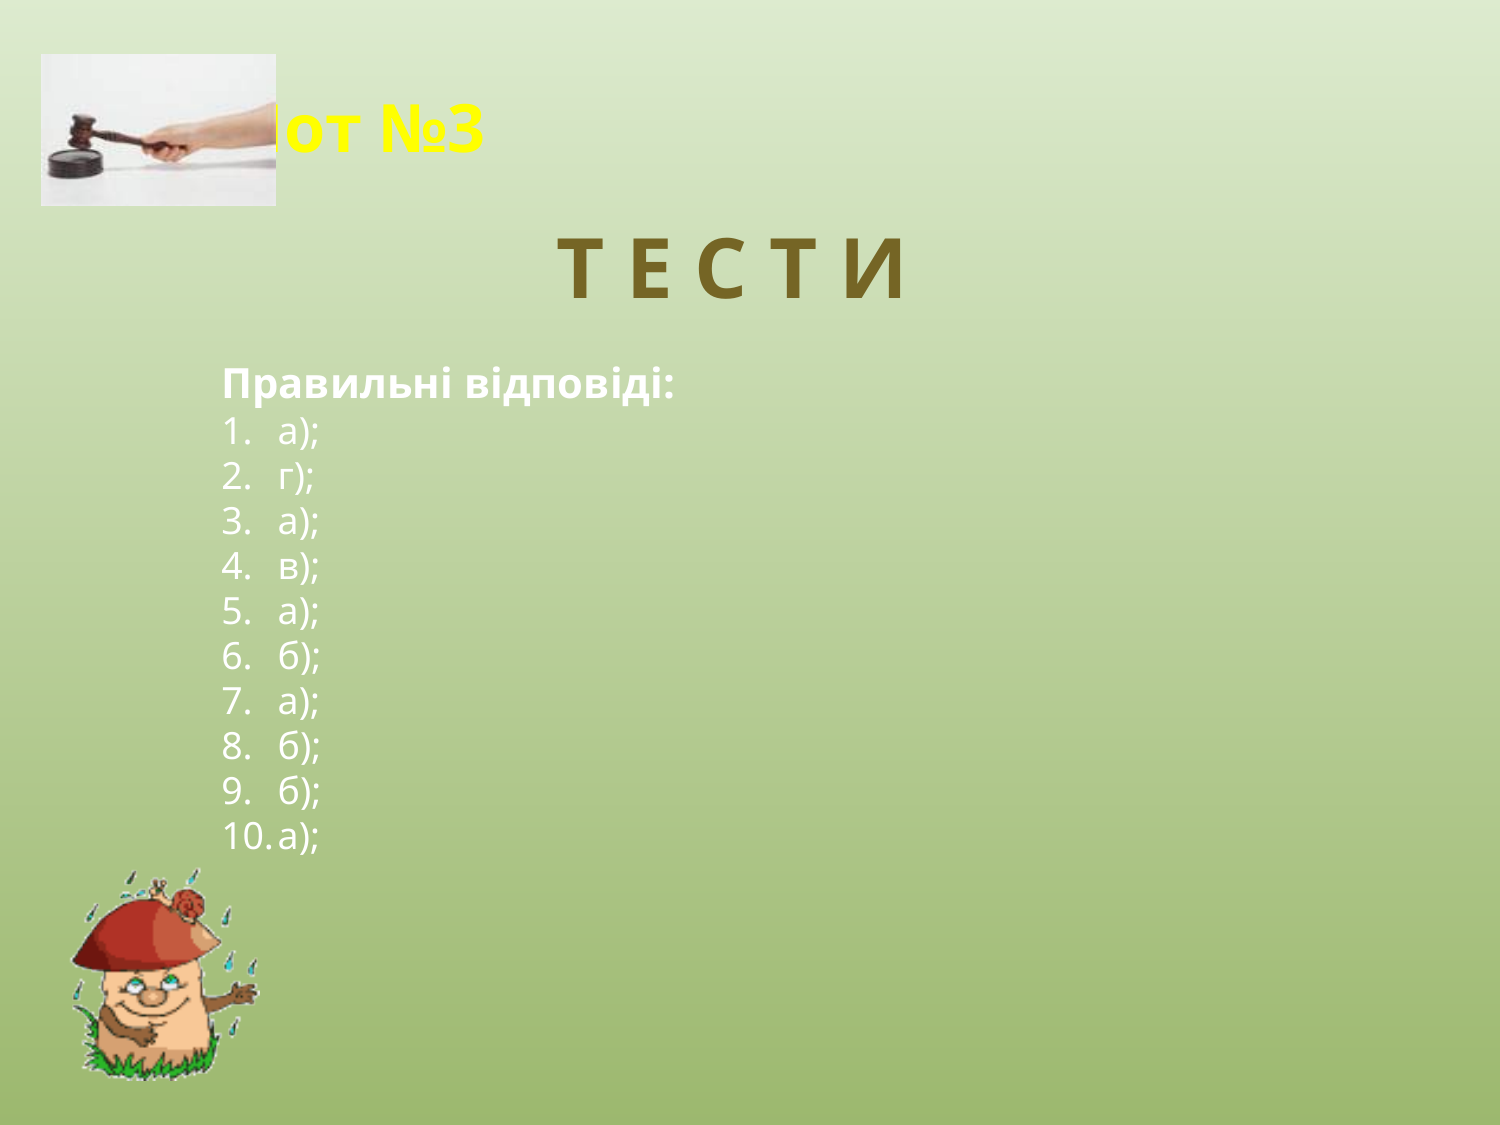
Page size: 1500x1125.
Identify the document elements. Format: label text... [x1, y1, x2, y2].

text_box Лот №3 [313, 78, 774, 173]
picture [41, 54, 276, 207]
picture [64, 857, 260, 1081]
text_box Правильні відповіді: а); г); а); в); а); б); а); б); б); а); [206, 349, 1341, 955]
text_box Т Е С Т И [371, 208, 1093, 323]
